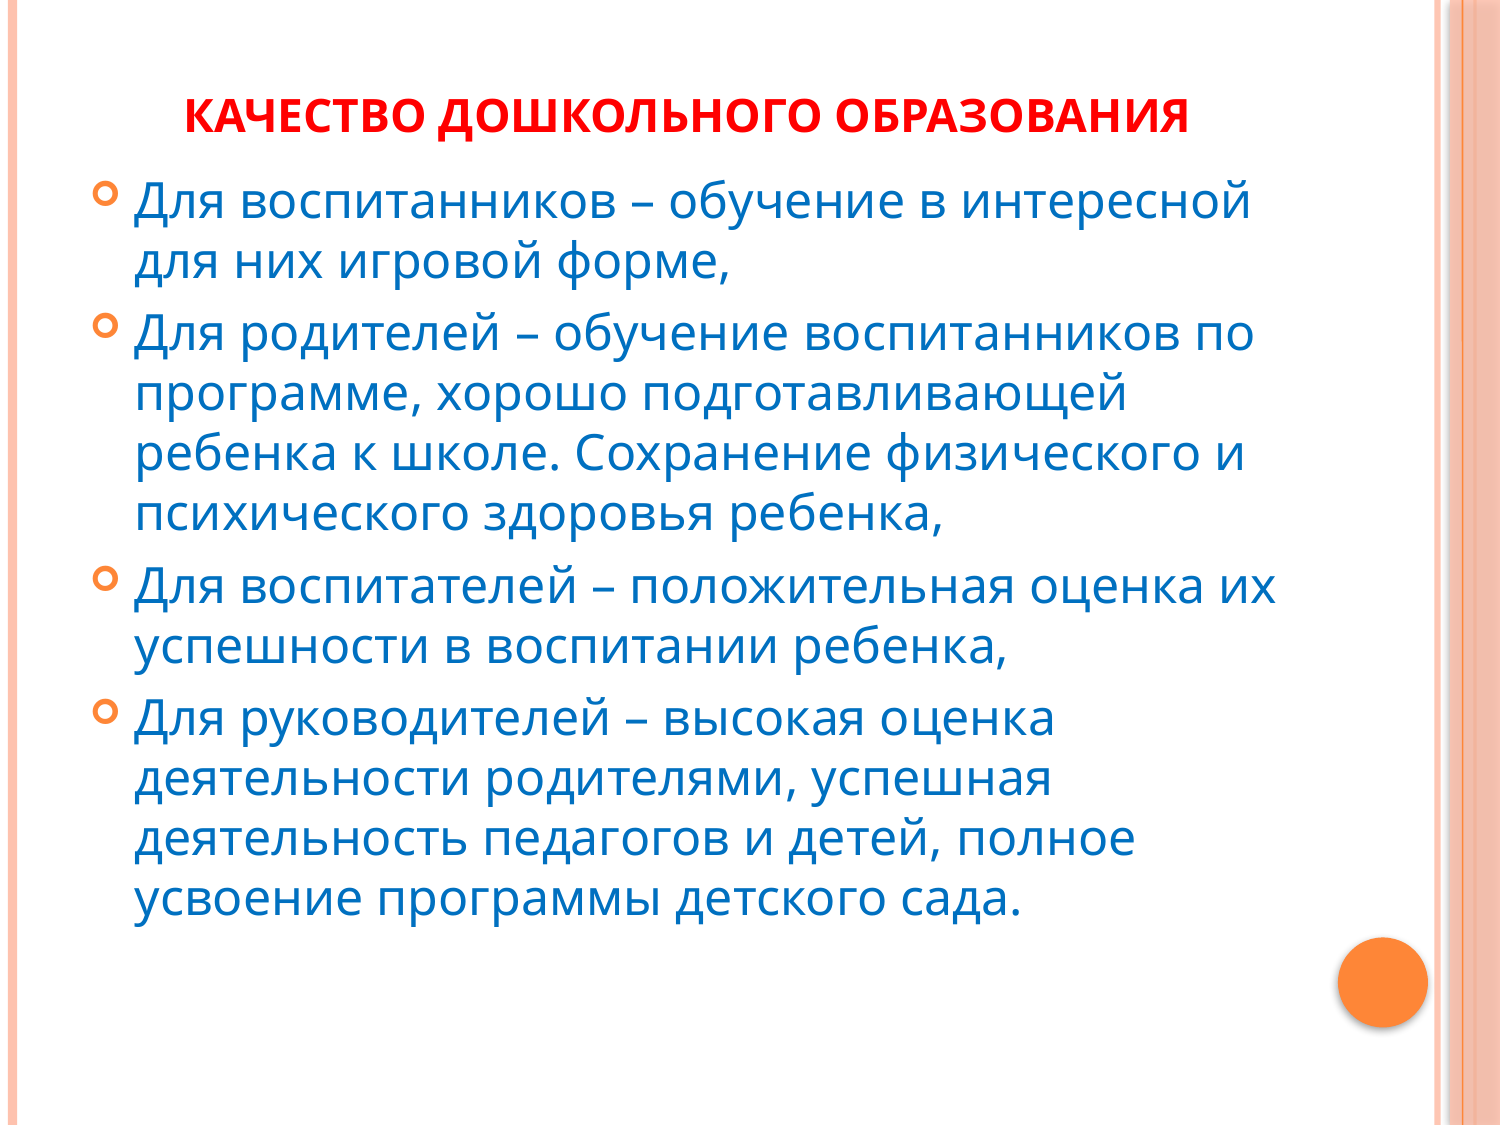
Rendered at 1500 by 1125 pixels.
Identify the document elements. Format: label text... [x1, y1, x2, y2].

title Качество дошкольного образования [75, 45, 1300, 149]
list Для воспитанников – обучение в интересной для них игровой форме, Для родителей – обучение воспитанников по программе, хорошо подготавливающей ребенка к школе. Сохранение физического и психического здоровья ребенка, Для воспитателей – положительная оценка их успешности в воспитании ребенка, Для руководителей – высокая оценка деятельности родителями, успешная деятельность педагогов и детей, полное усвоение программы детского сада. [75, 160, 1341, 1062]
